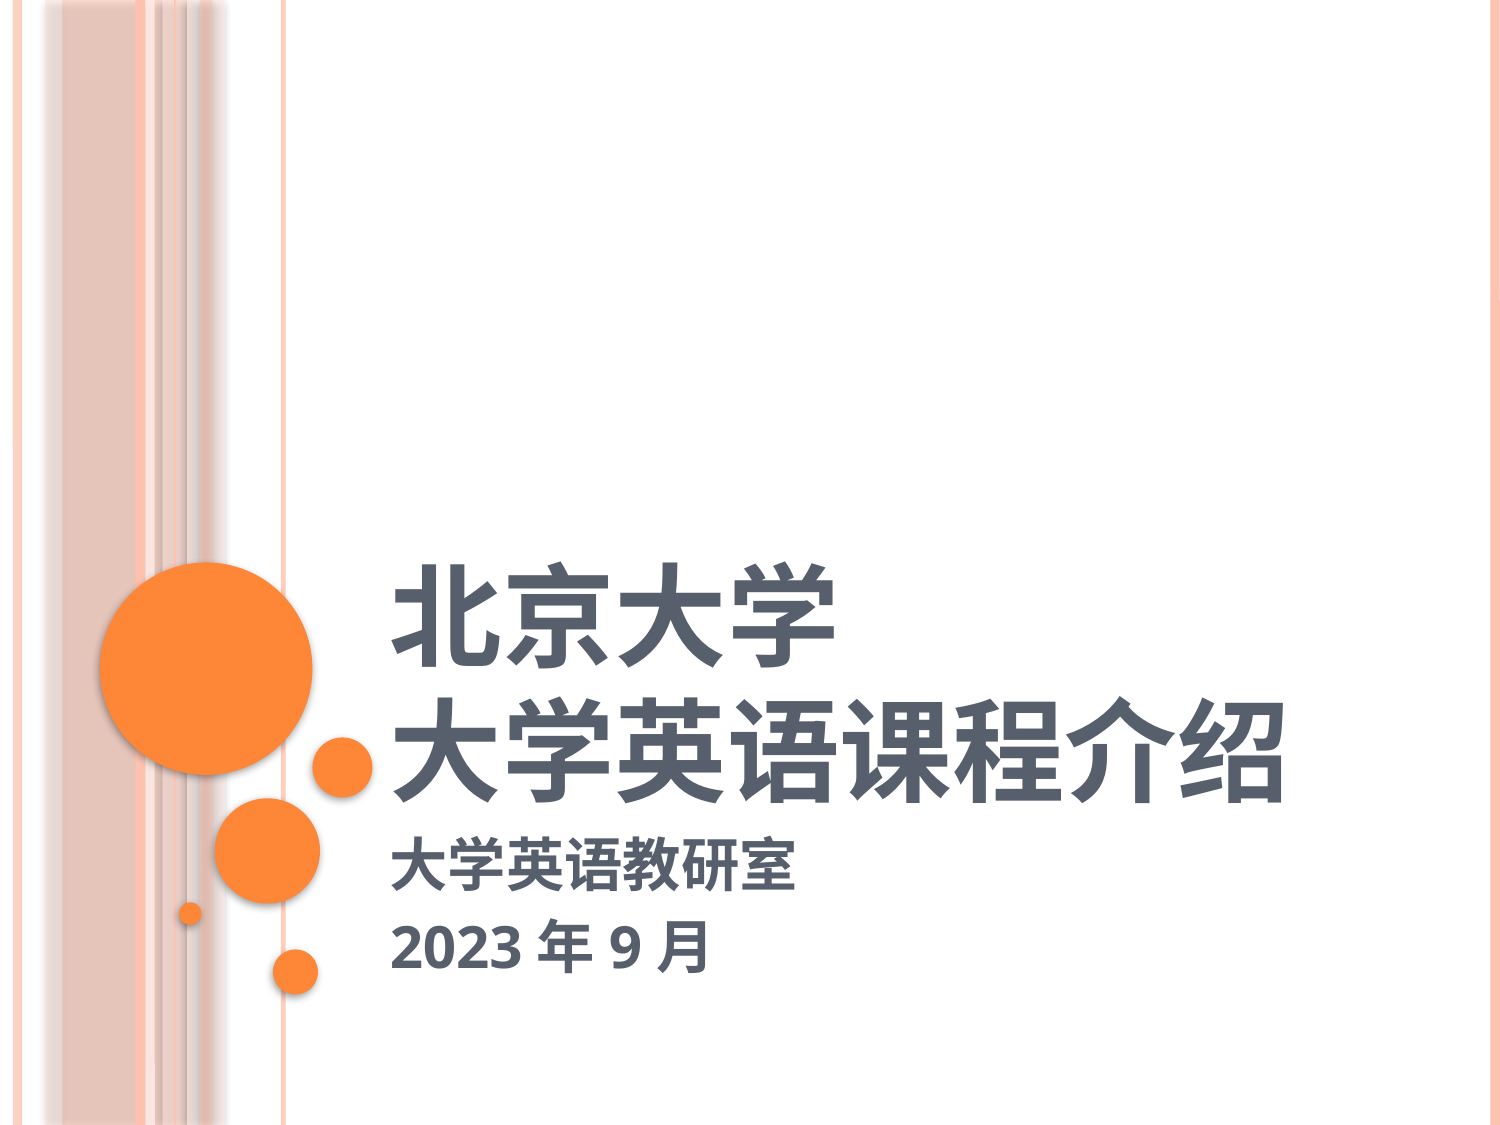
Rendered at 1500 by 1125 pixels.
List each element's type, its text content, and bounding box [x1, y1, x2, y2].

title 北京大学 大学英语课程介绍 [375, 512, 1388, 820]
subtitle 大学英语教研室 2023年9月 [375, 820, 1388, 1046]
